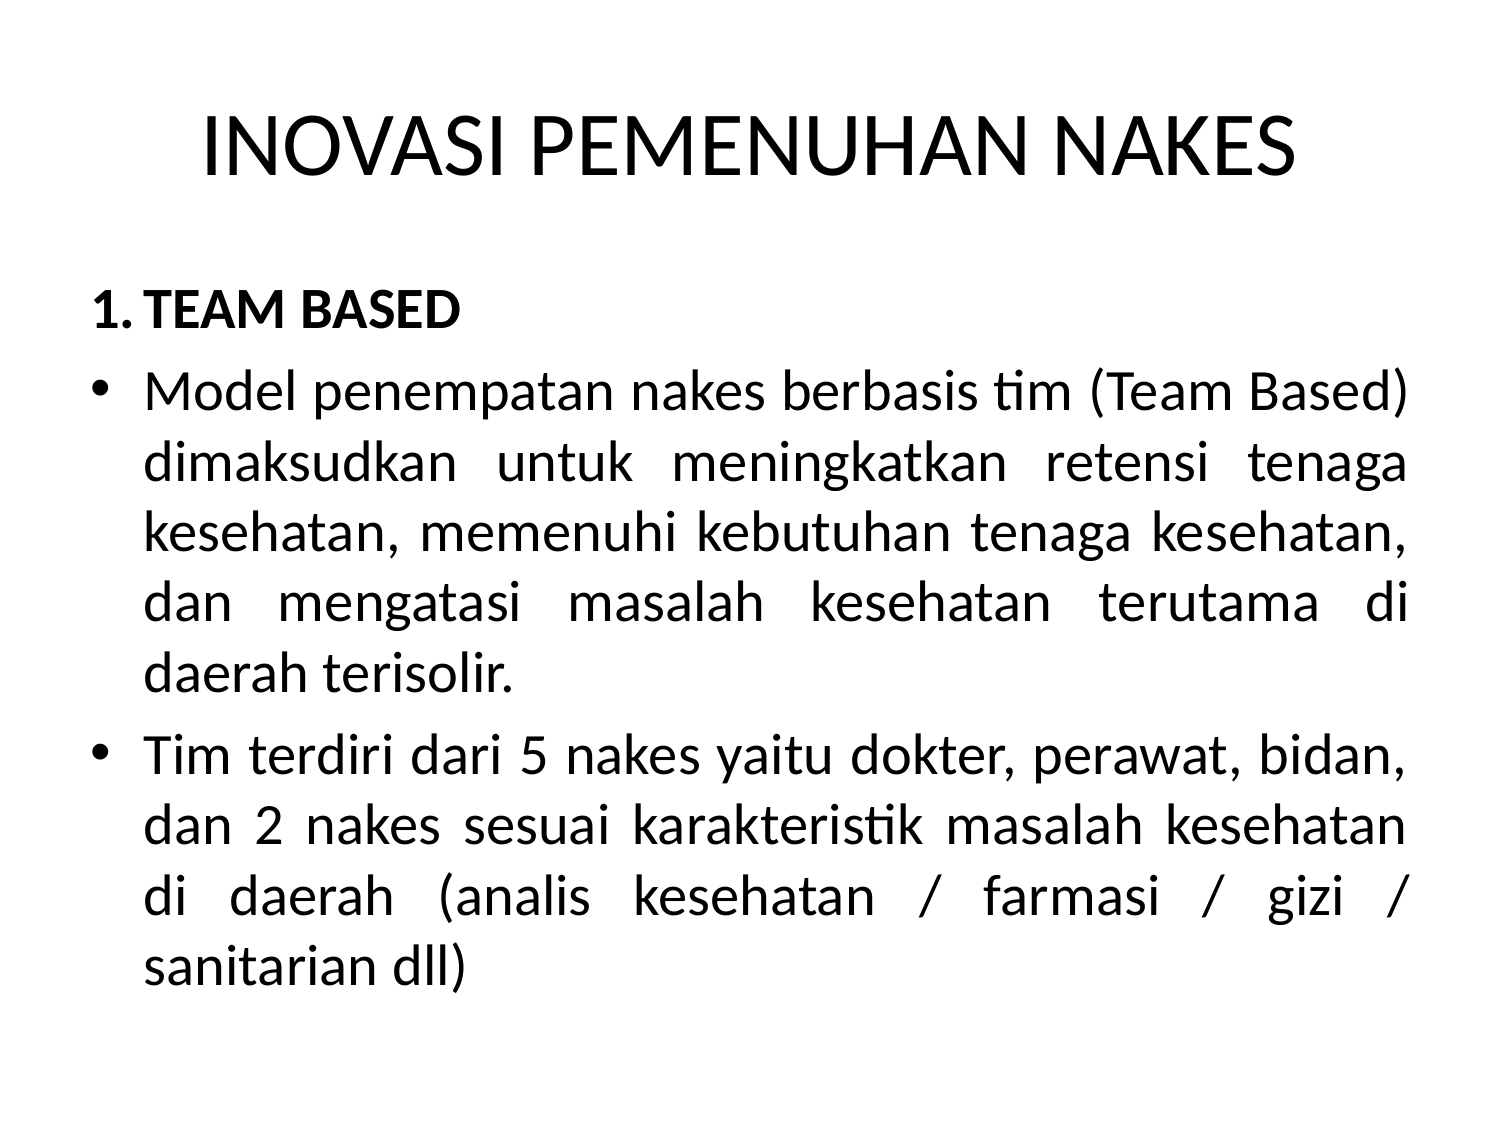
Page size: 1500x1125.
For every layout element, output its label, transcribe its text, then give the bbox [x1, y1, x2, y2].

list 1. TEAM BASED Model penempatan nakes berbasis tim (Team Based) dimaksudkan untuk meningkatkan retensi tenaga kesehatan, memenuhi kebutuhan tenaga kesehatan, dan mengatasi masalah kesehatan terutama di daerah terisolir. Tim terdiri dari 5 nakes yaitu dokter, perawat, bidan, dan 2 nakes sesuai karakteristik masalah kesehatan di daerah (analis kesehatan / farmasi / gizi / sanitarian dll) [75, 262, 1425, 1005]
title INOVASI PEMENUHAN NAKES [75, 45, 1425, 233]
